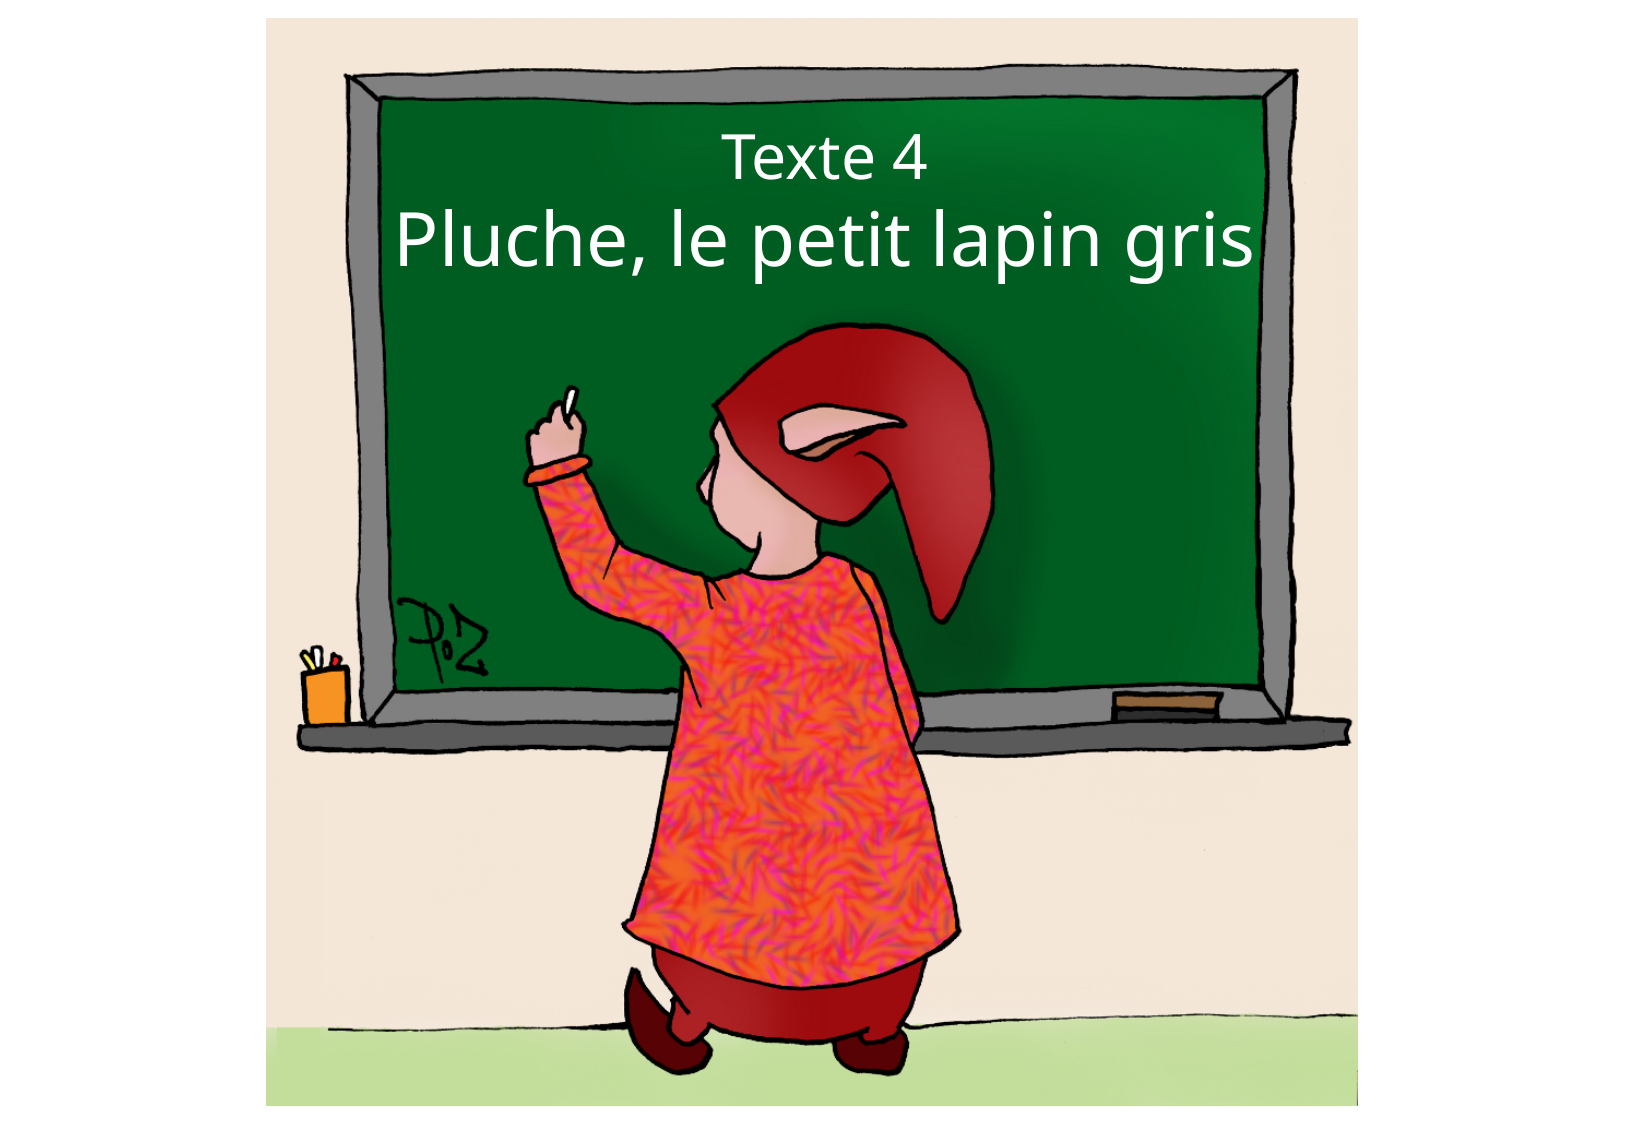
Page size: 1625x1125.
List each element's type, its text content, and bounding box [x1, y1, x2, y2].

picture [266, 18, 1358, 1106]
text_box Texte 4 Pluche, le petit lapin gris [377, 101, 1273, 297]
